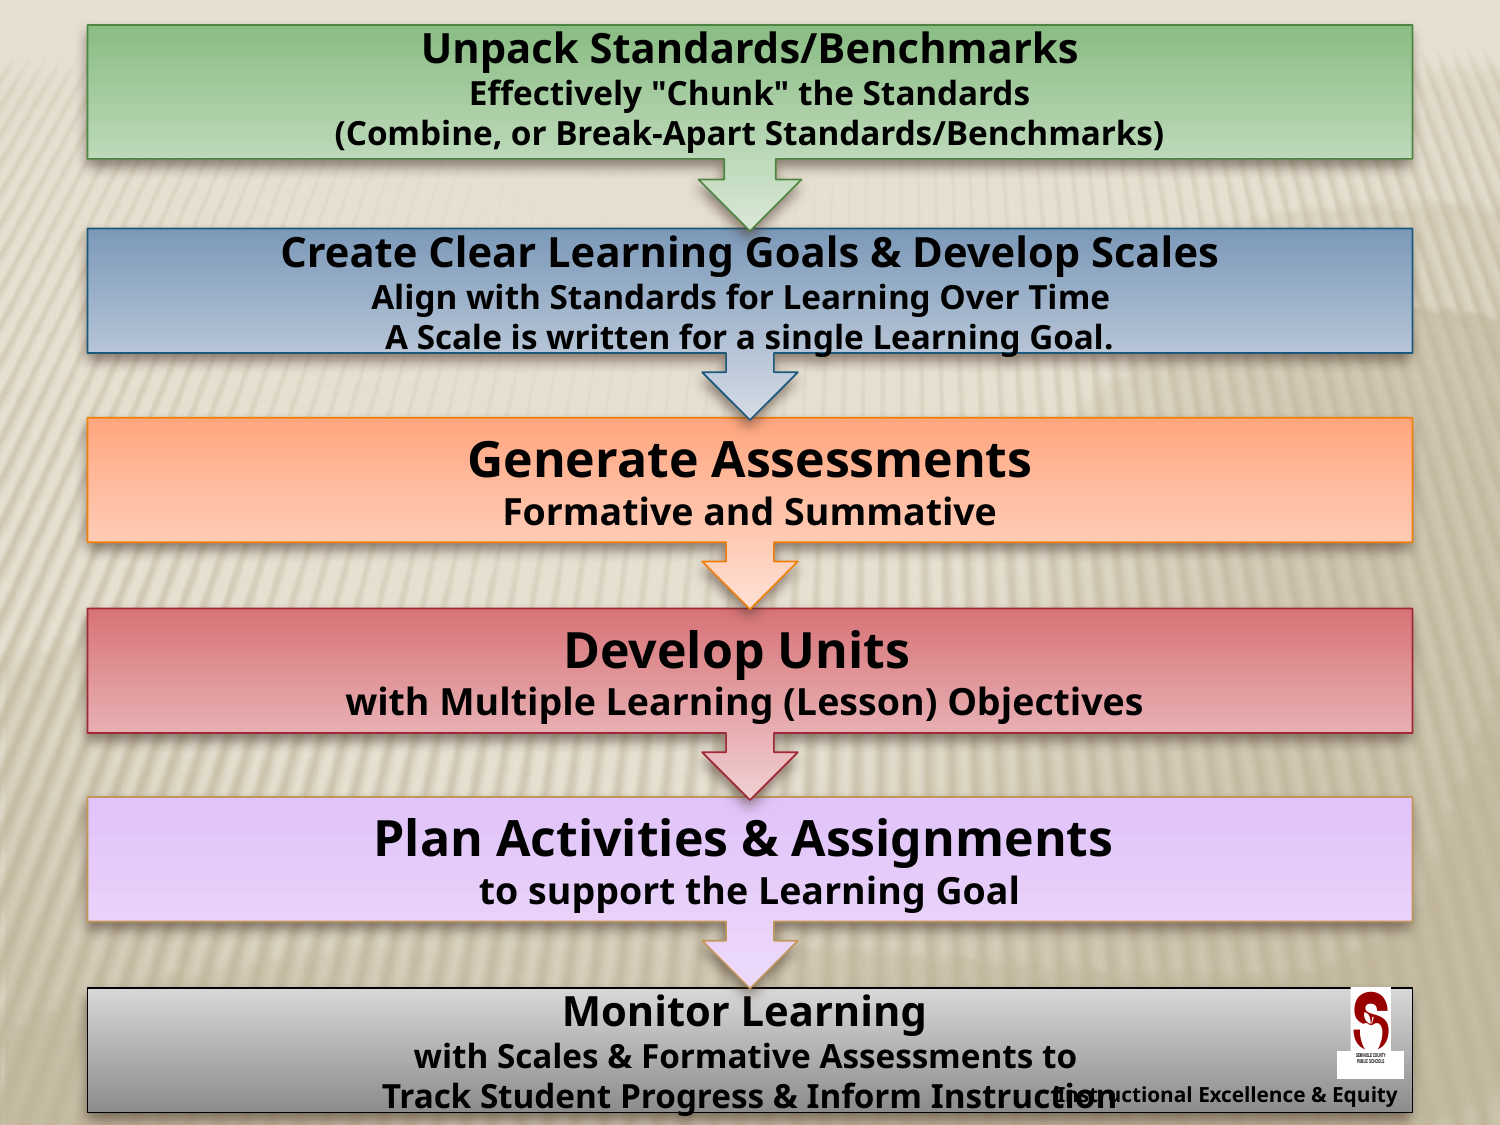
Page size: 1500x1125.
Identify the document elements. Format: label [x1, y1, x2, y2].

text_box [87, 24, 1413, 1113]
text_box [1336, 987, 1406, 1085]
